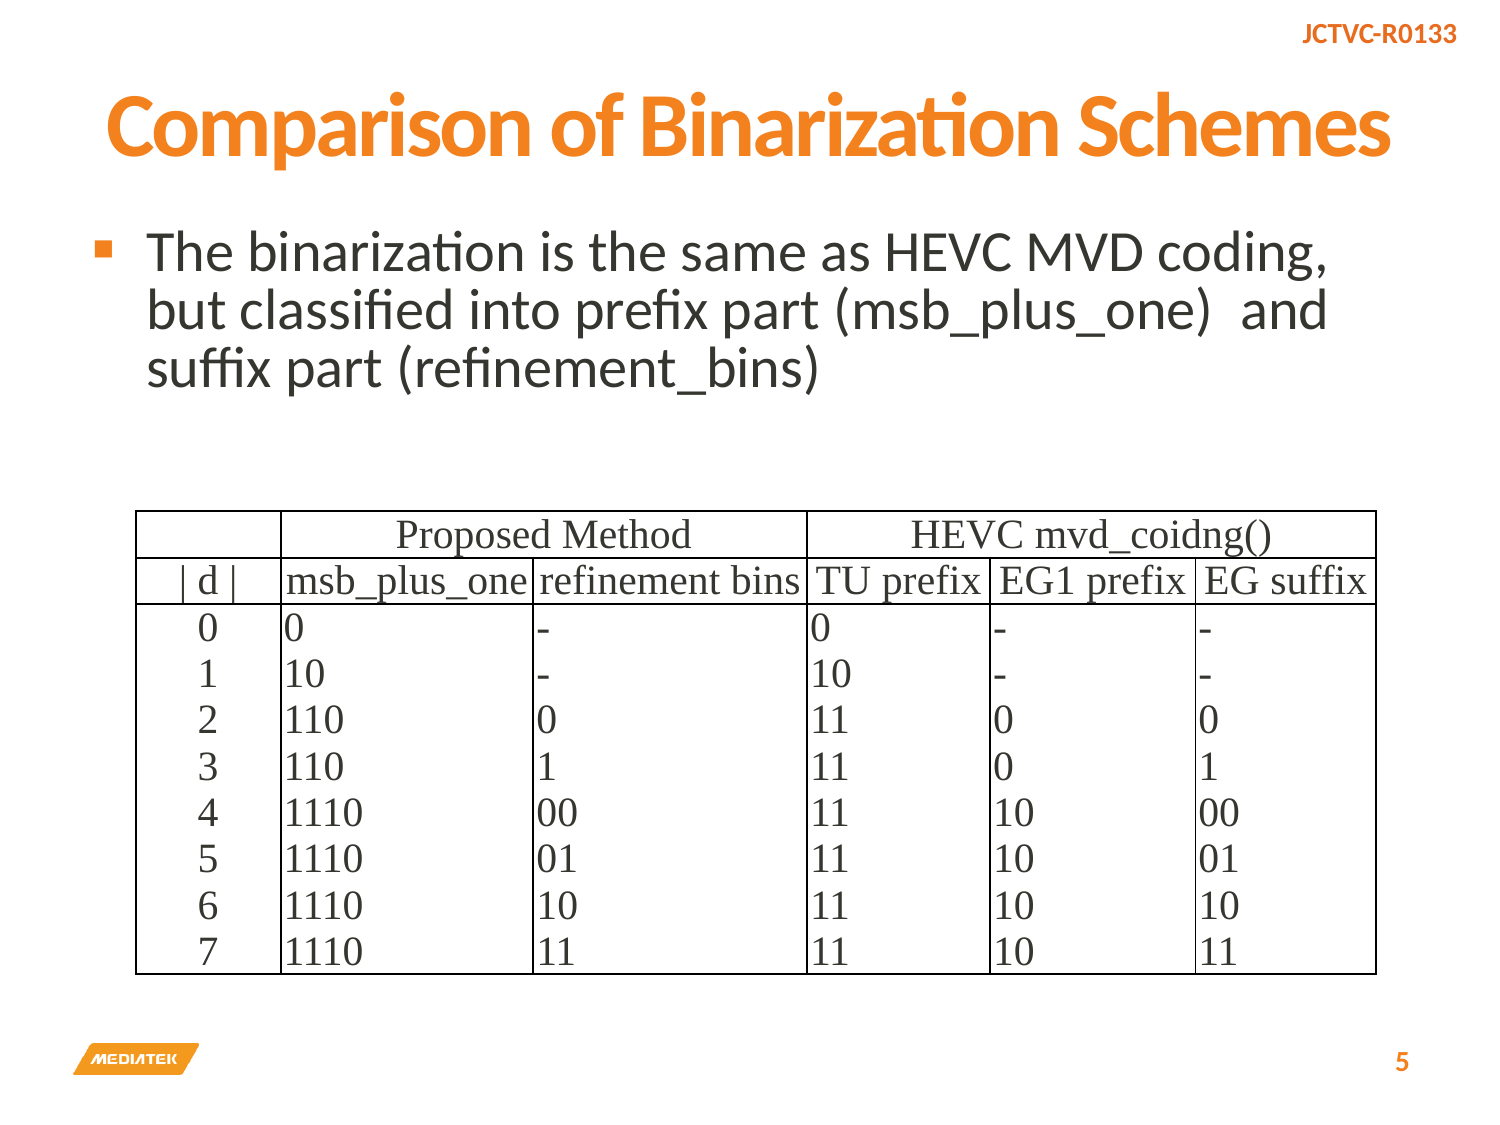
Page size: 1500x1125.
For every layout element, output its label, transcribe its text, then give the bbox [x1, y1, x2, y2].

title Comparison of Binarization Schemes [75, 78, 1425, 197]
picture [73, 1043, 199, 1075]
list The binarization is the same as HEVC MVD coding, but classified into prefix part (msb_plus_one) and suffix part (refinement_bins) [75, 219, 1425, 1035]
slide_number 5 [1251, 1035, 1425, 1090]
